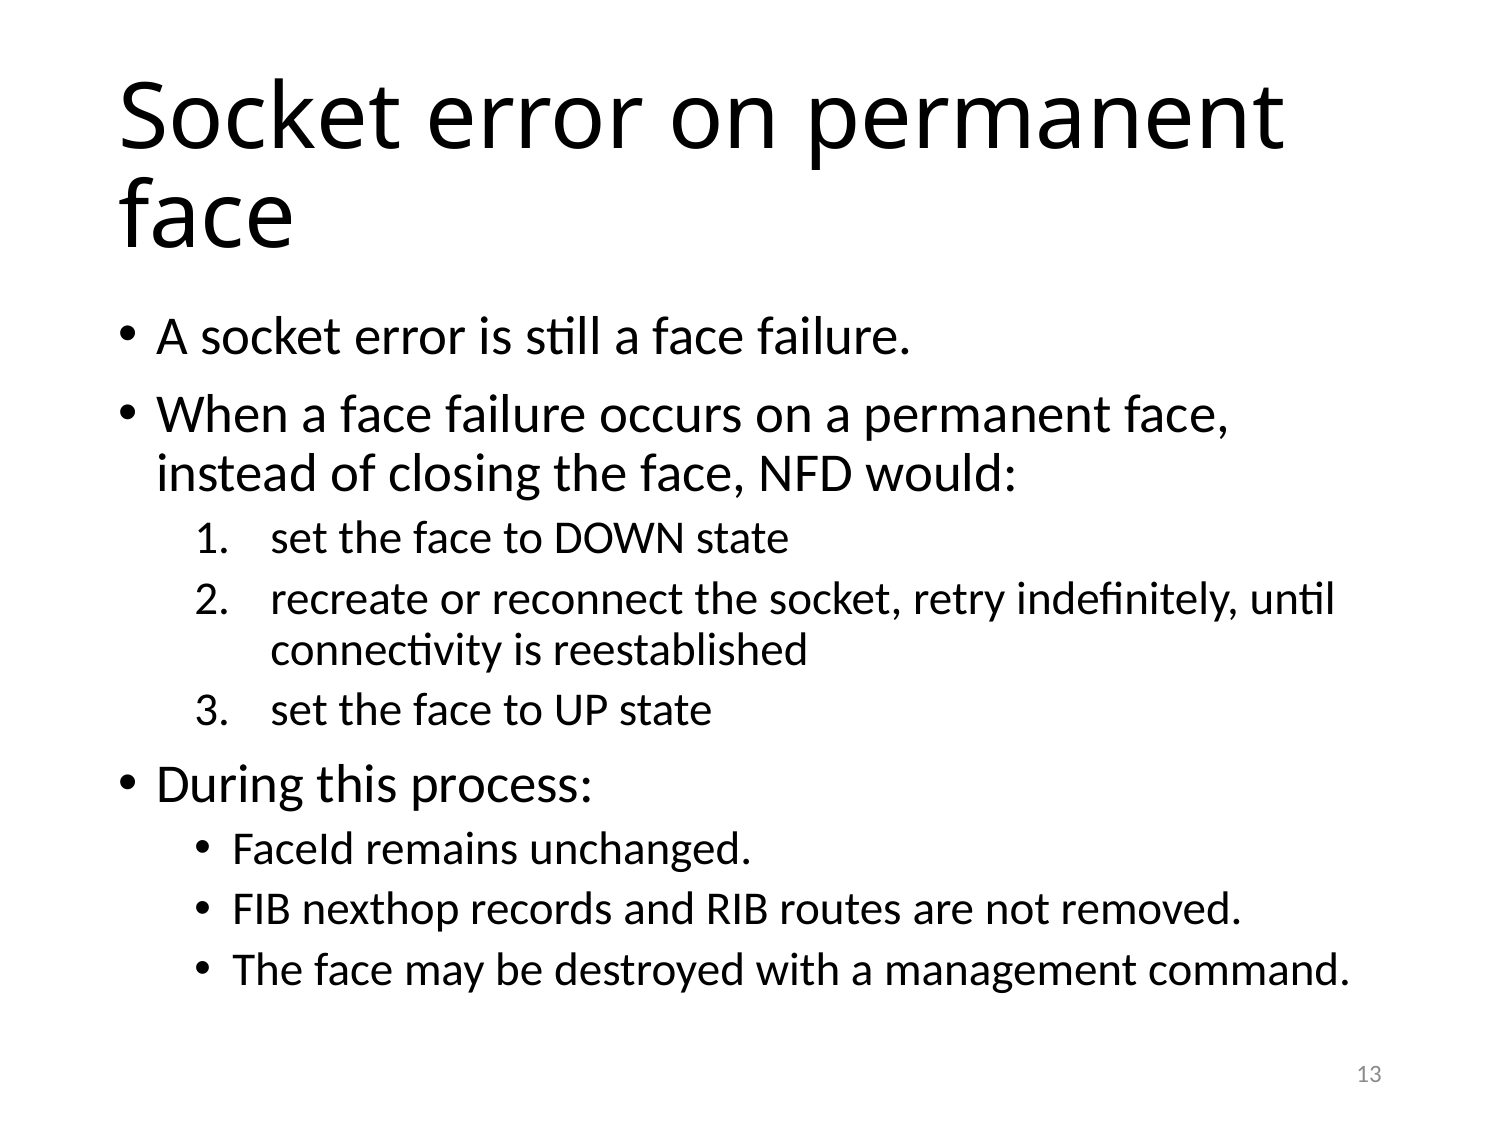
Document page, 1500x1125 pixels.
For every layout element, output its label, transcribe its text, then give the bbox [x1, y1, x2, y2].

slide_number 13 [1059, 1042, 1397, 1103]
list A socket error is still a face failure. When a face failure occurs on a permanent face, instead of closing the face, NFD would: set the face to DOWN state recreate or reconnect the socket, retry indefinitely, until connectivity is reestablished set the face to UP state During this process: FaceId remains unchanged. FIB nexthop records and RIB routes are not removed. The face may be destroyed with a management command. [103, 299, 1397, 1014]
title Socket error on permanent face [103, 59, 1397, 278]
